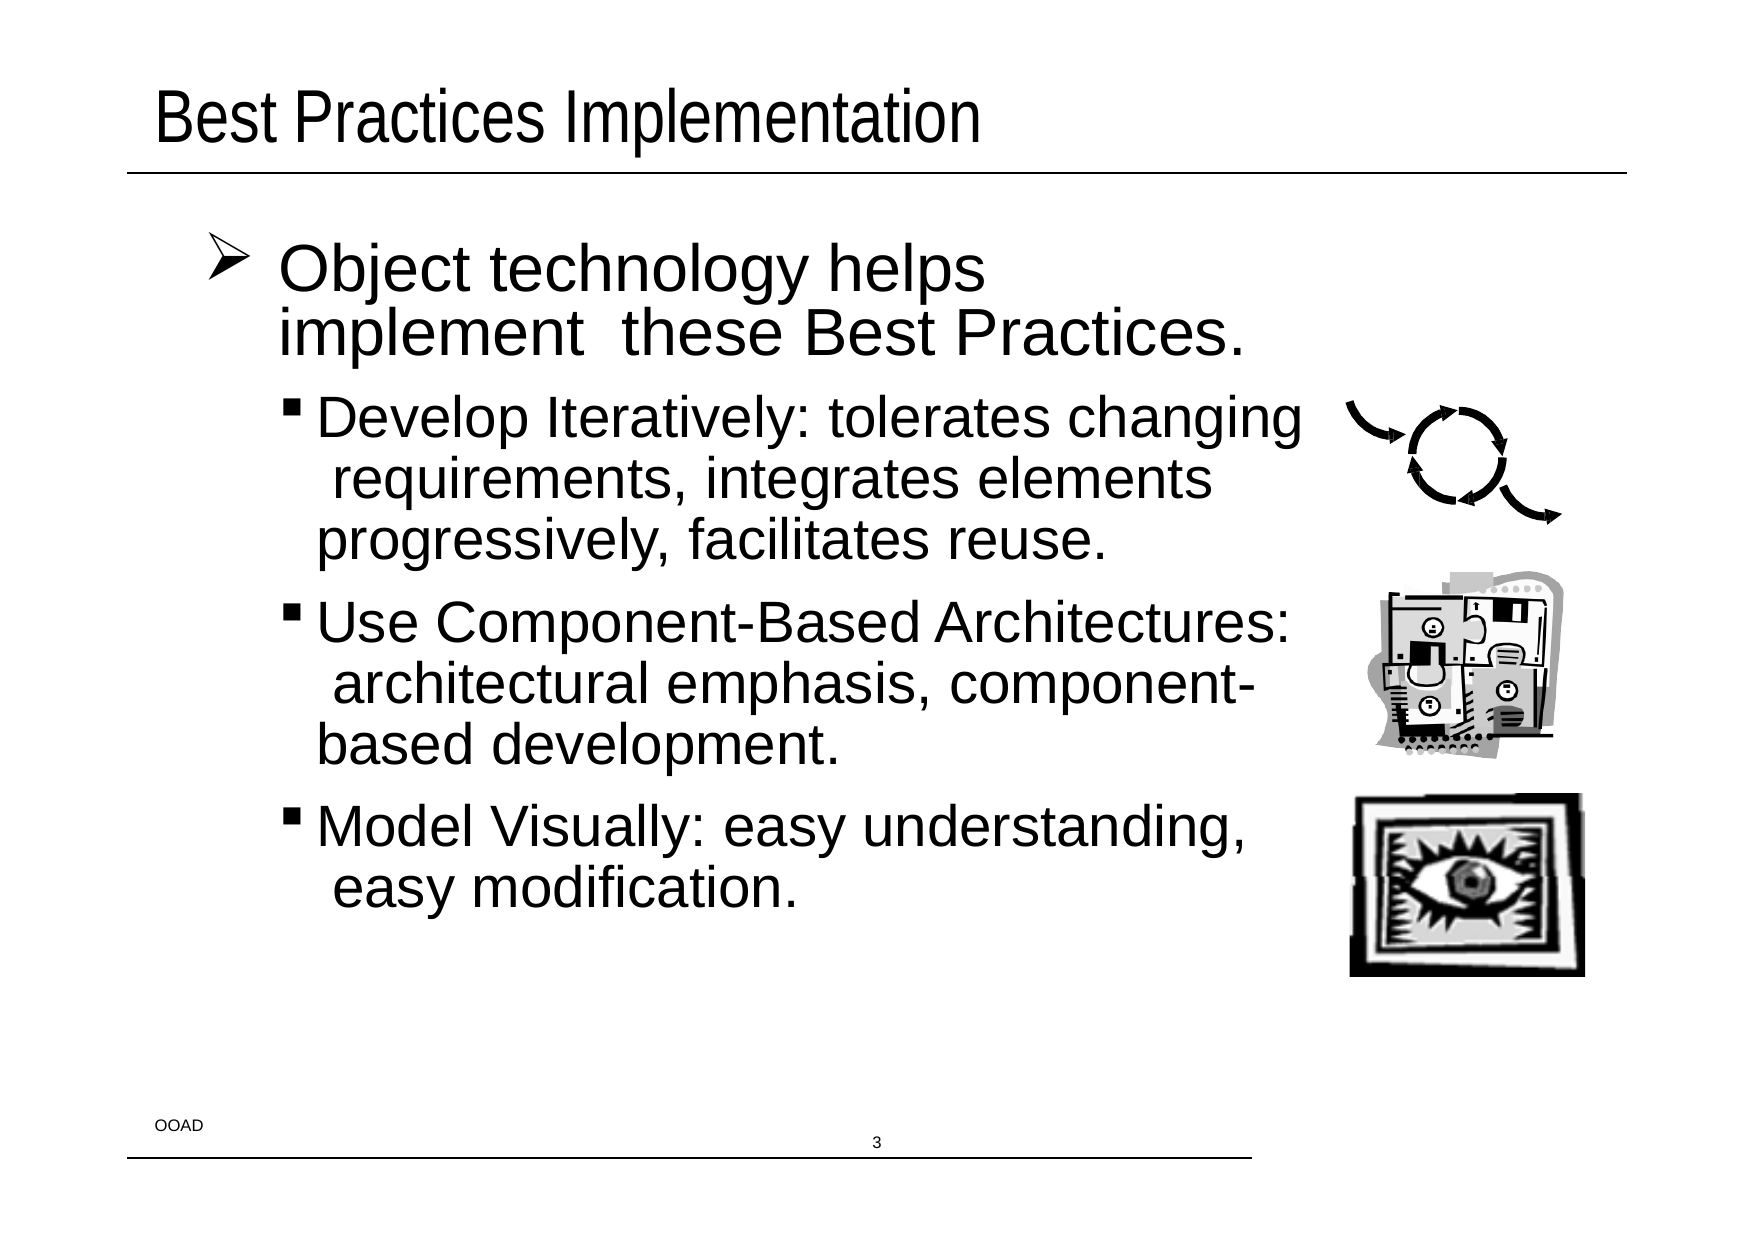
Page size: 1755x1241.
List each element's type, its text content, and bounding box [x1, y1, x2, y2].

text_box [1345, 400, 1406, 445]
text_box [1367, 571, 1564, 759]
footer OOAD [152, 1116, 207, 1241]
text_box [1406, 455, 1456, 505]
text_box [1349, 793, 1586, 977]
text_box [1457, 457, 1507, 507]
slide_number 3 [863, 1133, 891, 1241]
title Best Practices Implementation [152, 67, 1602, 275]
text_box Object technology helps implement these Best Practices. Develop Iteratively: tolerates changing requirements, integrates elements progressively, facilitates reuse. Use Component-Based Architectures: architectural emphasis, component- based development. Model Visually: easy understanding, easy modification. [201, 240, 1309, 920]
text_box [1458, 406, 1508, 457]
text_box [1499, 484, 1563, 525]
text_box [1408, 405, 1458, 455]
